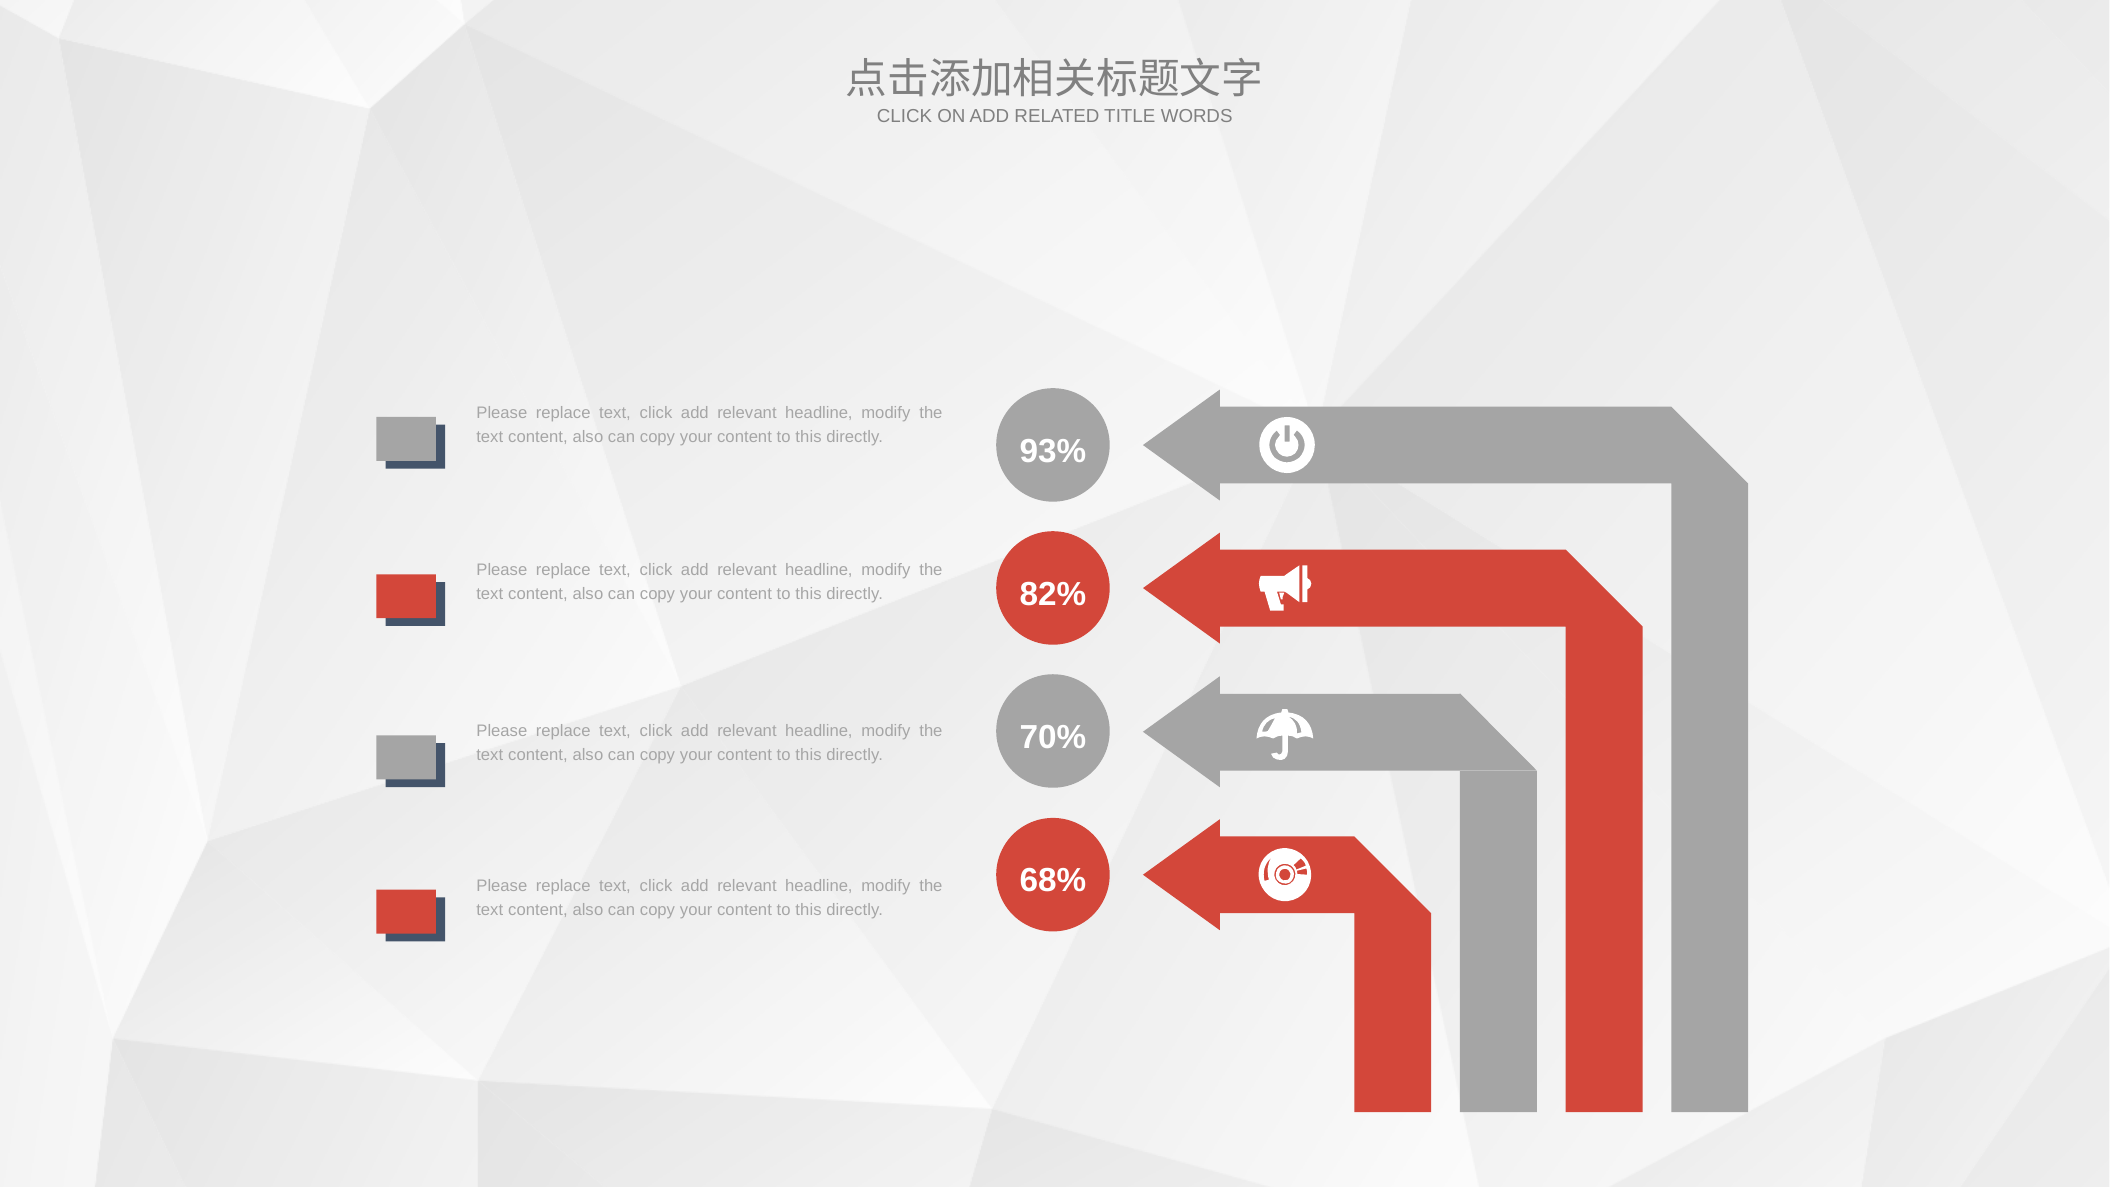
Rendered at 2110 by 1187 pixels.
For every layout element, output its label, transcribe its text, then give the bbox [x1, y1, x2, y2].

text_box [996, 388, 1110, 502]
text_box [1142, 819, 1432, 1112]
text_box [1142, 389, 1749, 1112]
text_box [996, 531, 1110, 645]
text_box Please replace text, click add relevant headline, modify the text content, also can copy your content to this directly. [461, 547, 959, 611]
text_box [376, 735, 446, 788]
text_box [376, 889, 446, 942]
text_box Please replace text, click add relevant headline, modify the text content, also can copy your content to this directly. [461, 863, 959, 926]
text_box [376, 416, 446, 469]
text_box Please replace text, click add relevant headline, modify the text content, also can copy your content to this directly. [461, 390, 959, 453]
text_box 点击添加相关标题文字 [803, 44, 1307, 107]
text_box Please replace text, click add relevant headline, modify the text content, also can copy your content to this directly. [461, 708, 959, 772]
text_box CLICK ON ADD RELATED TITLE WORDS [852, 95, 1257, 130]
picture [0, 0, 2110, 1187]
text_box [996, 817, 1110, 932]
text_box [376, 574, 446, 626]
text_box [996, 674, 1110, 788]
